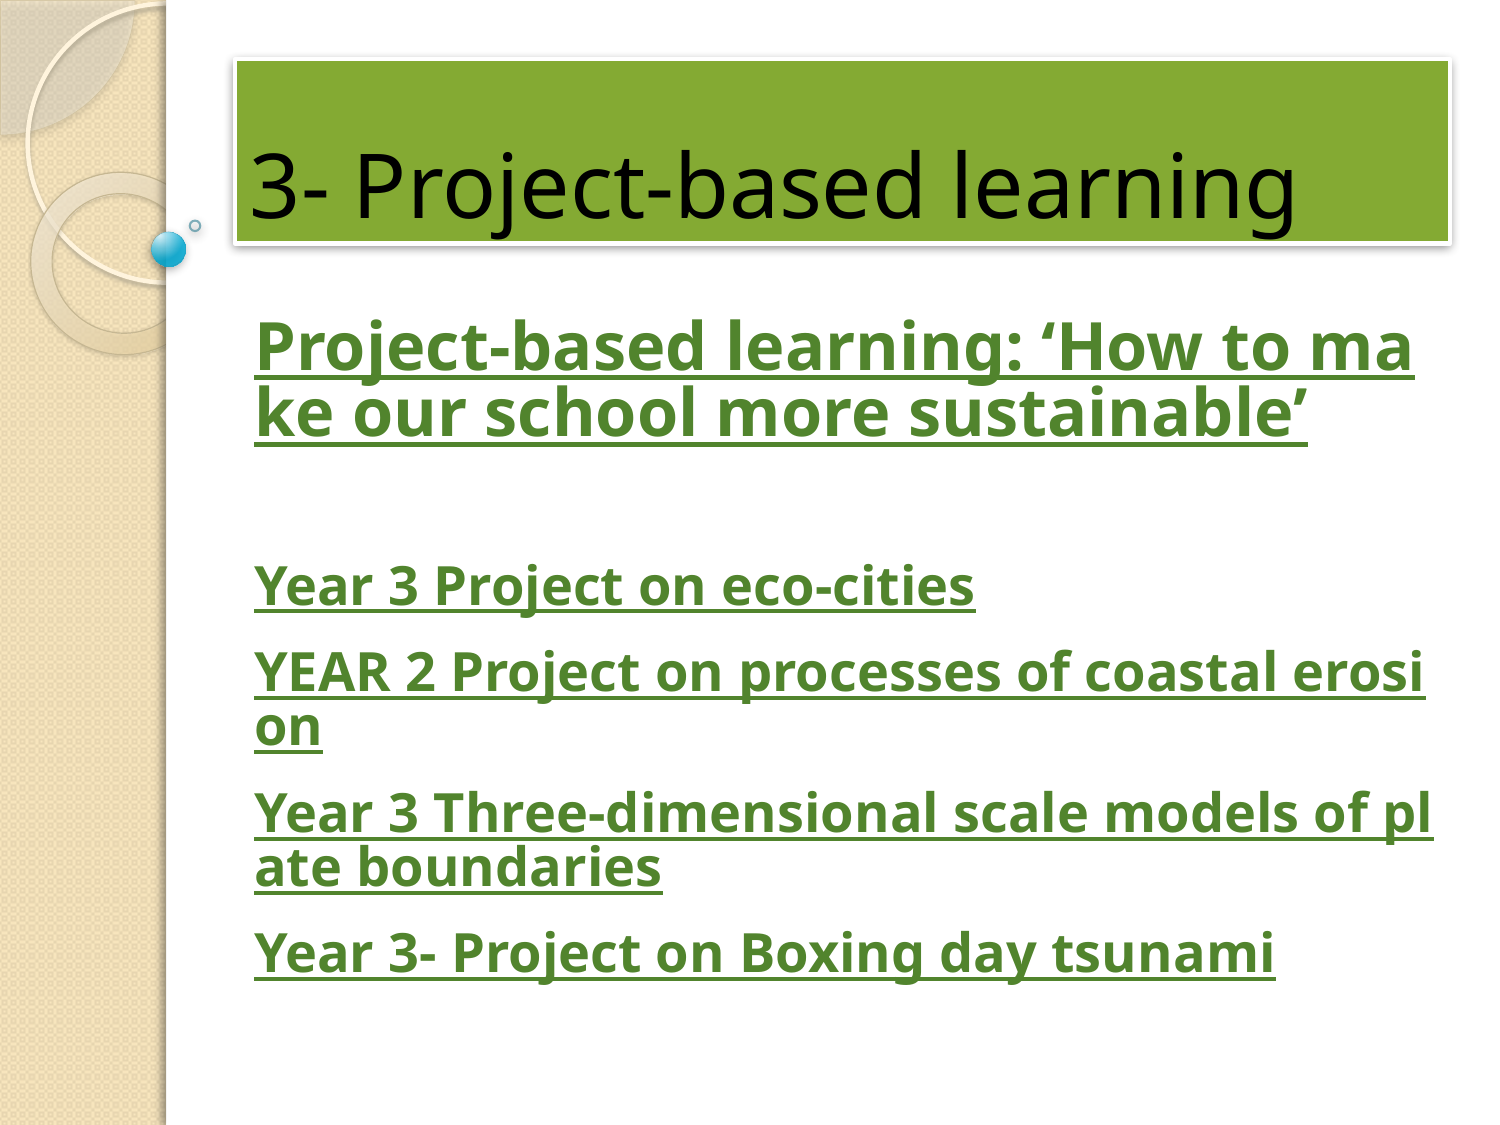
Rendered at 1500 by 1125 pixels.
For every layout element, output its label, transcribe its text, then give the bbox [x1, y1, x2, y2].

subtitle Project-based learning: ‘How to make our school more sustainable’ Year 3 Project on eco-cities YEAR 2 Project on processes of coastal erosion Year 3 Three-dimensional scale models of plate boundaries Year 3- Project on Boxing day tsunami [234, 303, 1450, 1000]
title 3- Project-based learning [233, 57, 1452, 246]
